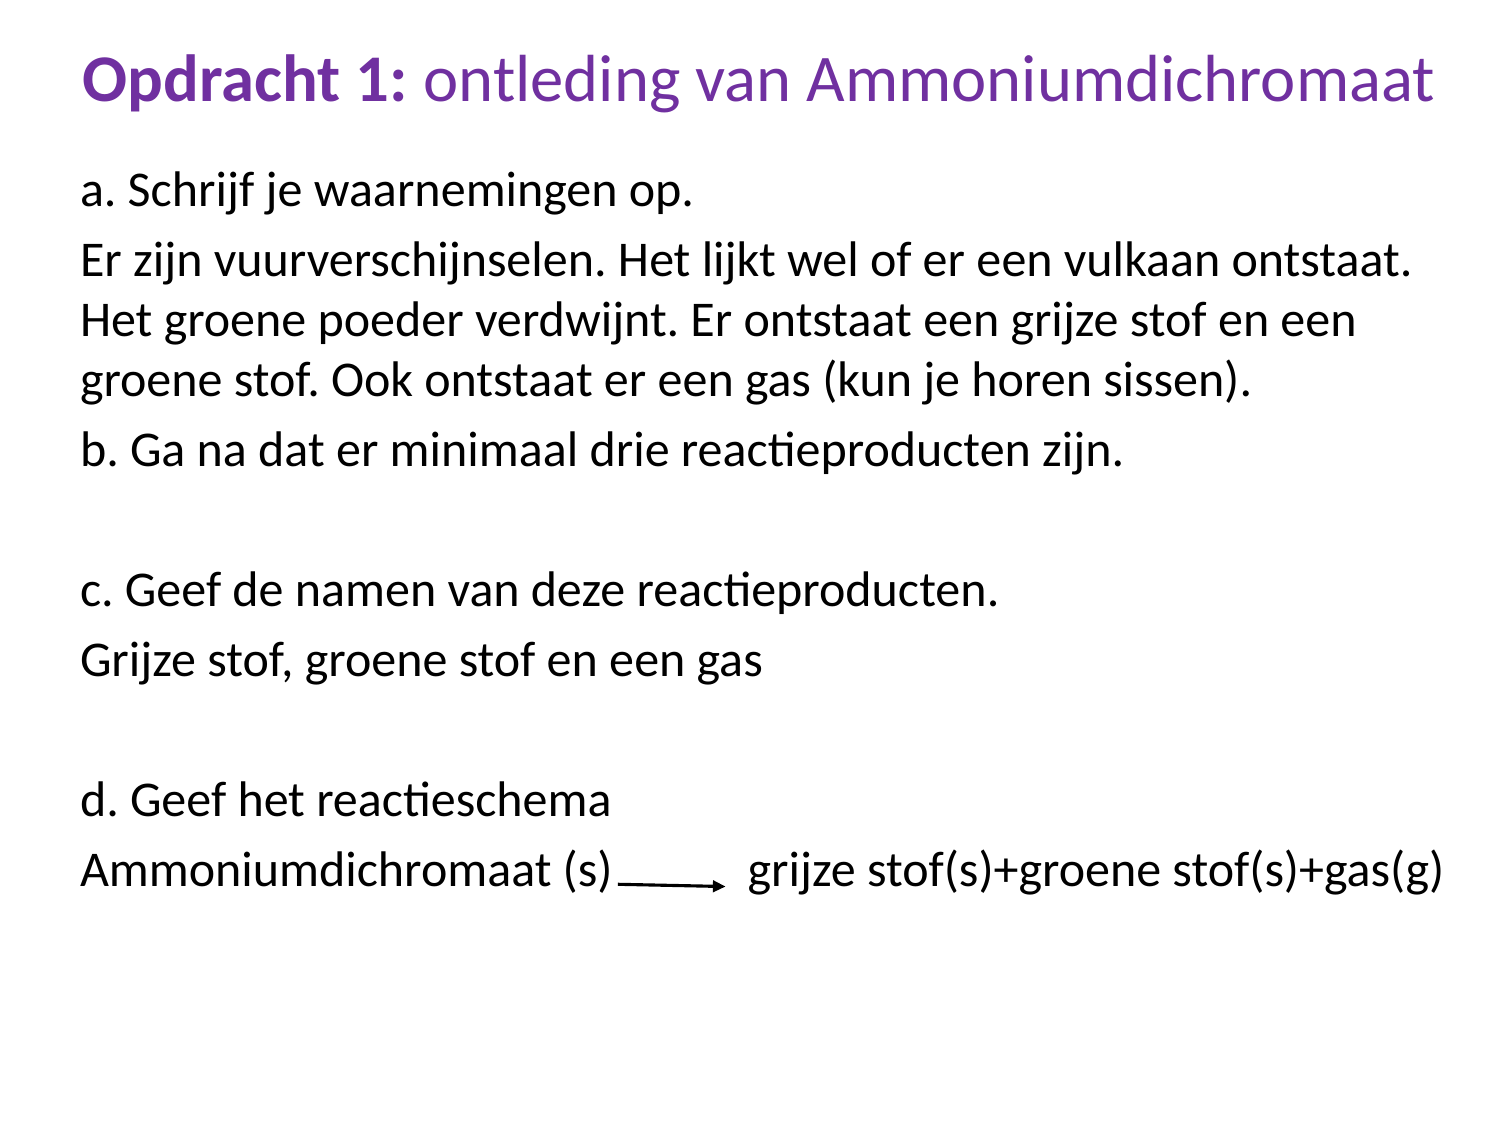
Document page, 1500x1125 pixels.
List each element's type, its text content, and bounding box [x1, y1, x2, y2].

list a. Schrijf je waarnemingen op. Er zijn vuurverschijnselen. Het lijkt wel of er een vulkaan ontstaat. Het groene poeder verdwijnt. Er ontstaat een grijze stof en een groene stof. Ook ontstaat er een gas (kun je horen sissen). b. Ga na dat er minimaal drie reactieproducten zijn. c. Geef de namen van deze reactieproducten. Grijze stof, groene stof en een gas d. Geef het reactieschema Ammoniumdichromaat (s) grijze stof(s)+groene stof(s)+gas(g) [64, 148, 1468, 1088]
title Opdracht 1: ontleding van Ammoniumdichromaat [67, 26, 1466, 125]
